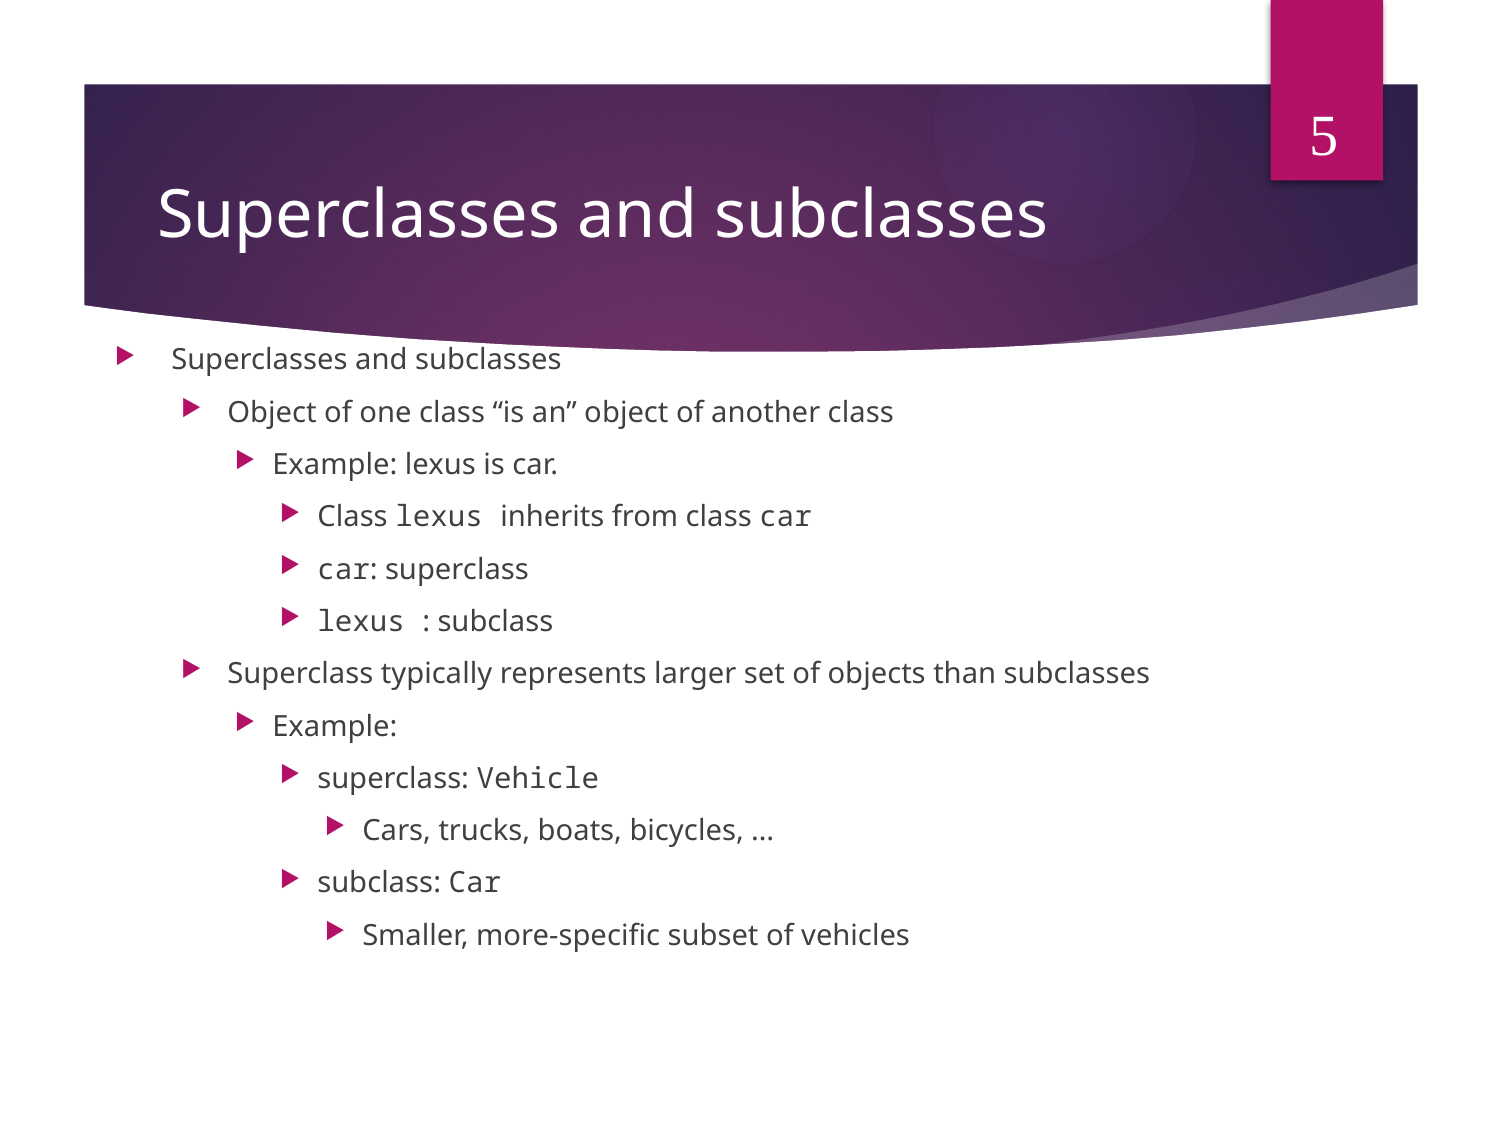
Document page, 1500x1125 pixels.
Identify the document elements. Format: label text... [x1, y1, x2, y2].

list Superclasses and subclasses Object of one class “is an” object of another class Example: lexus is car. Class lexus inherits from class car car: superclass lexus : subclass Superclass typically represents larger set of objects than subclasses Example: superclass: Vehicle Cars, trucks, boats, bicycles, … subclass: Car Smaller, more-specific subset of vehicles [99, 337, 1346, 917]
slide_number 5 [1259, 48, 1390, 175]
title Superclasses and subclasses [142, 152, 1183, 269]
